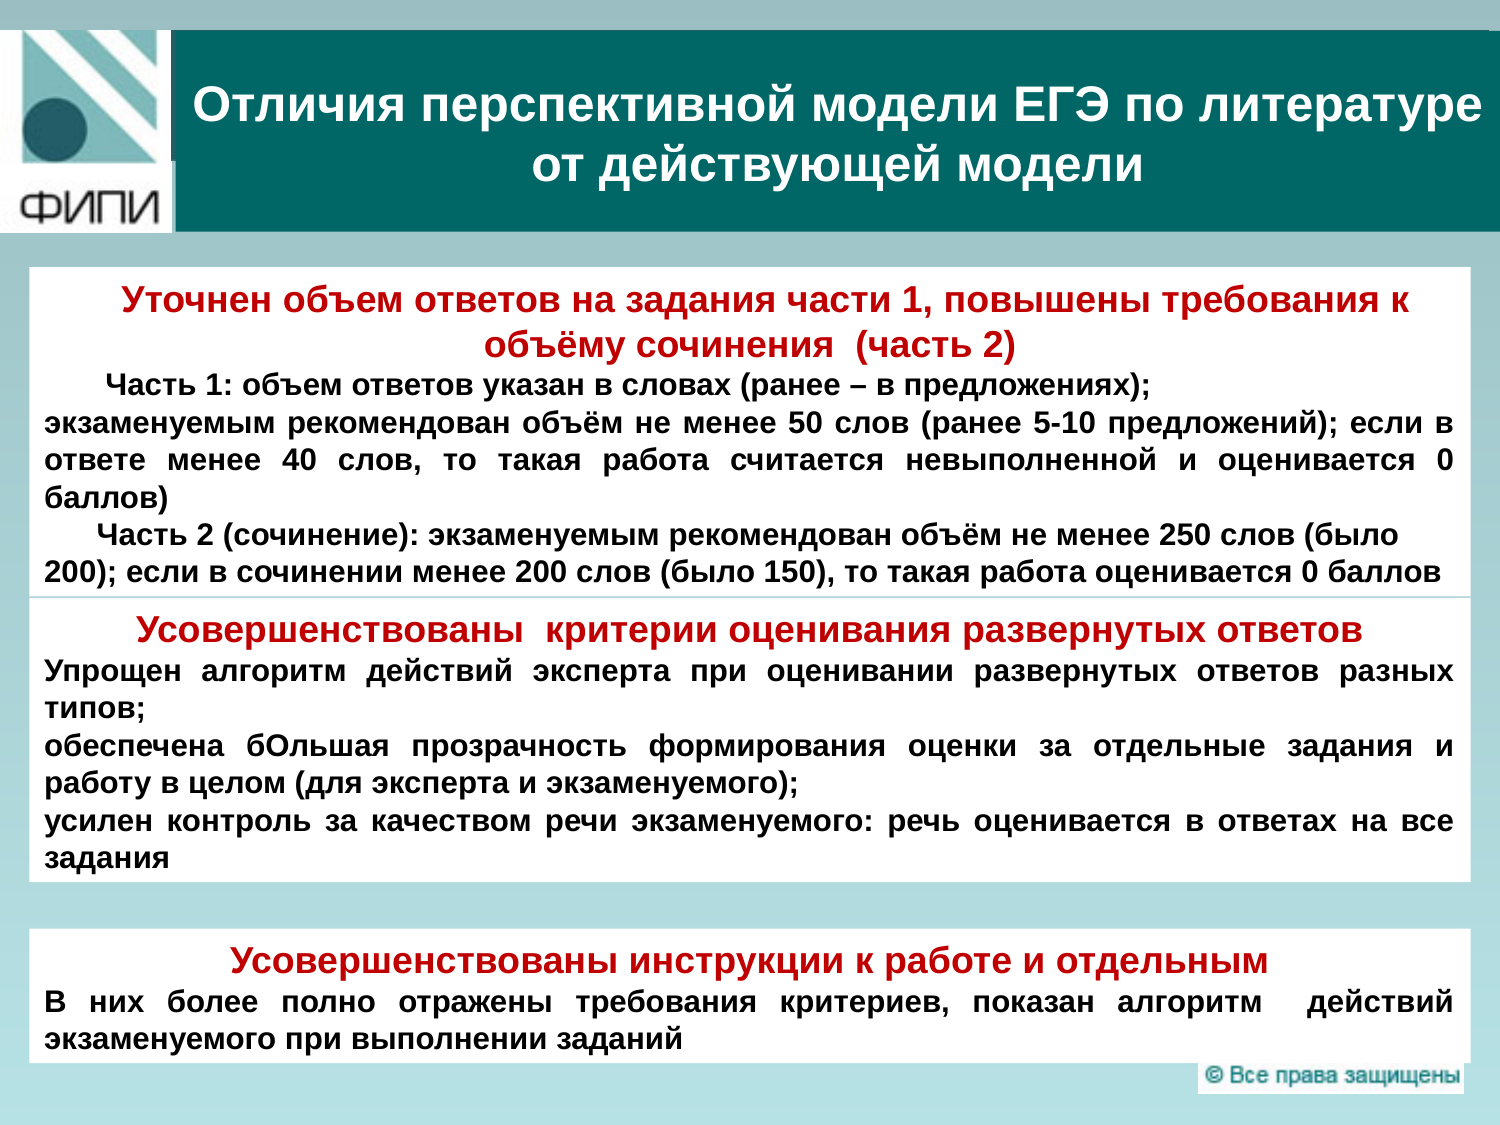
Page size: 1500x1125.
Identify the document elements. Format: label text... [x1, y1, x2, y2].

text_box Усовершенствованы инструкции к работе и отдельным В них более полно отражены требования критериев, показан алгоритм действий экзаменуемого при выполнении заданий [29, 928, 1471, 1064]
title Отличия перспективной модели ЕГЭ по литературе от действующей модели [175, 30, 1500, 232]
text_box Уточнен объем ответов на задания части 1, повышены требования к объёму сочинения (часть 2) Часть 1: объем ответов указан в словах (ранее – в предложениях); экзаменуемым рекомендован объём не менее 50 слов (ранее 5-10 предложений); если в ответе менее 40 слов, то такая работа считается невыполненной и оценивается 0 баллов) Часть 2 (сочинение): экзаменуемым рекомендован объём не менее 250 слов (было 200); если в сочинении менее 200 слов (было 150), то такая работа оценивается 0 баллов [29, 267, 1471, 597]
text_box Усовершенствованы критерии оценивания развернутых ответов Упрощен алгоритм действий эксперта при оценивании развернутых ответов разных типов; обеспечена бОльшая прозрачность формирования оценки за отдельные задания и работу в целом (для эксперта и экзаменуемого); усилен контроль за качеством речи экзаменуемого: речь оценивается в ответах на все задания [29, 597, 1471, 883]
picture [0, 30, 175, 233]
picture [1198, 1064, 1464, 1094]
